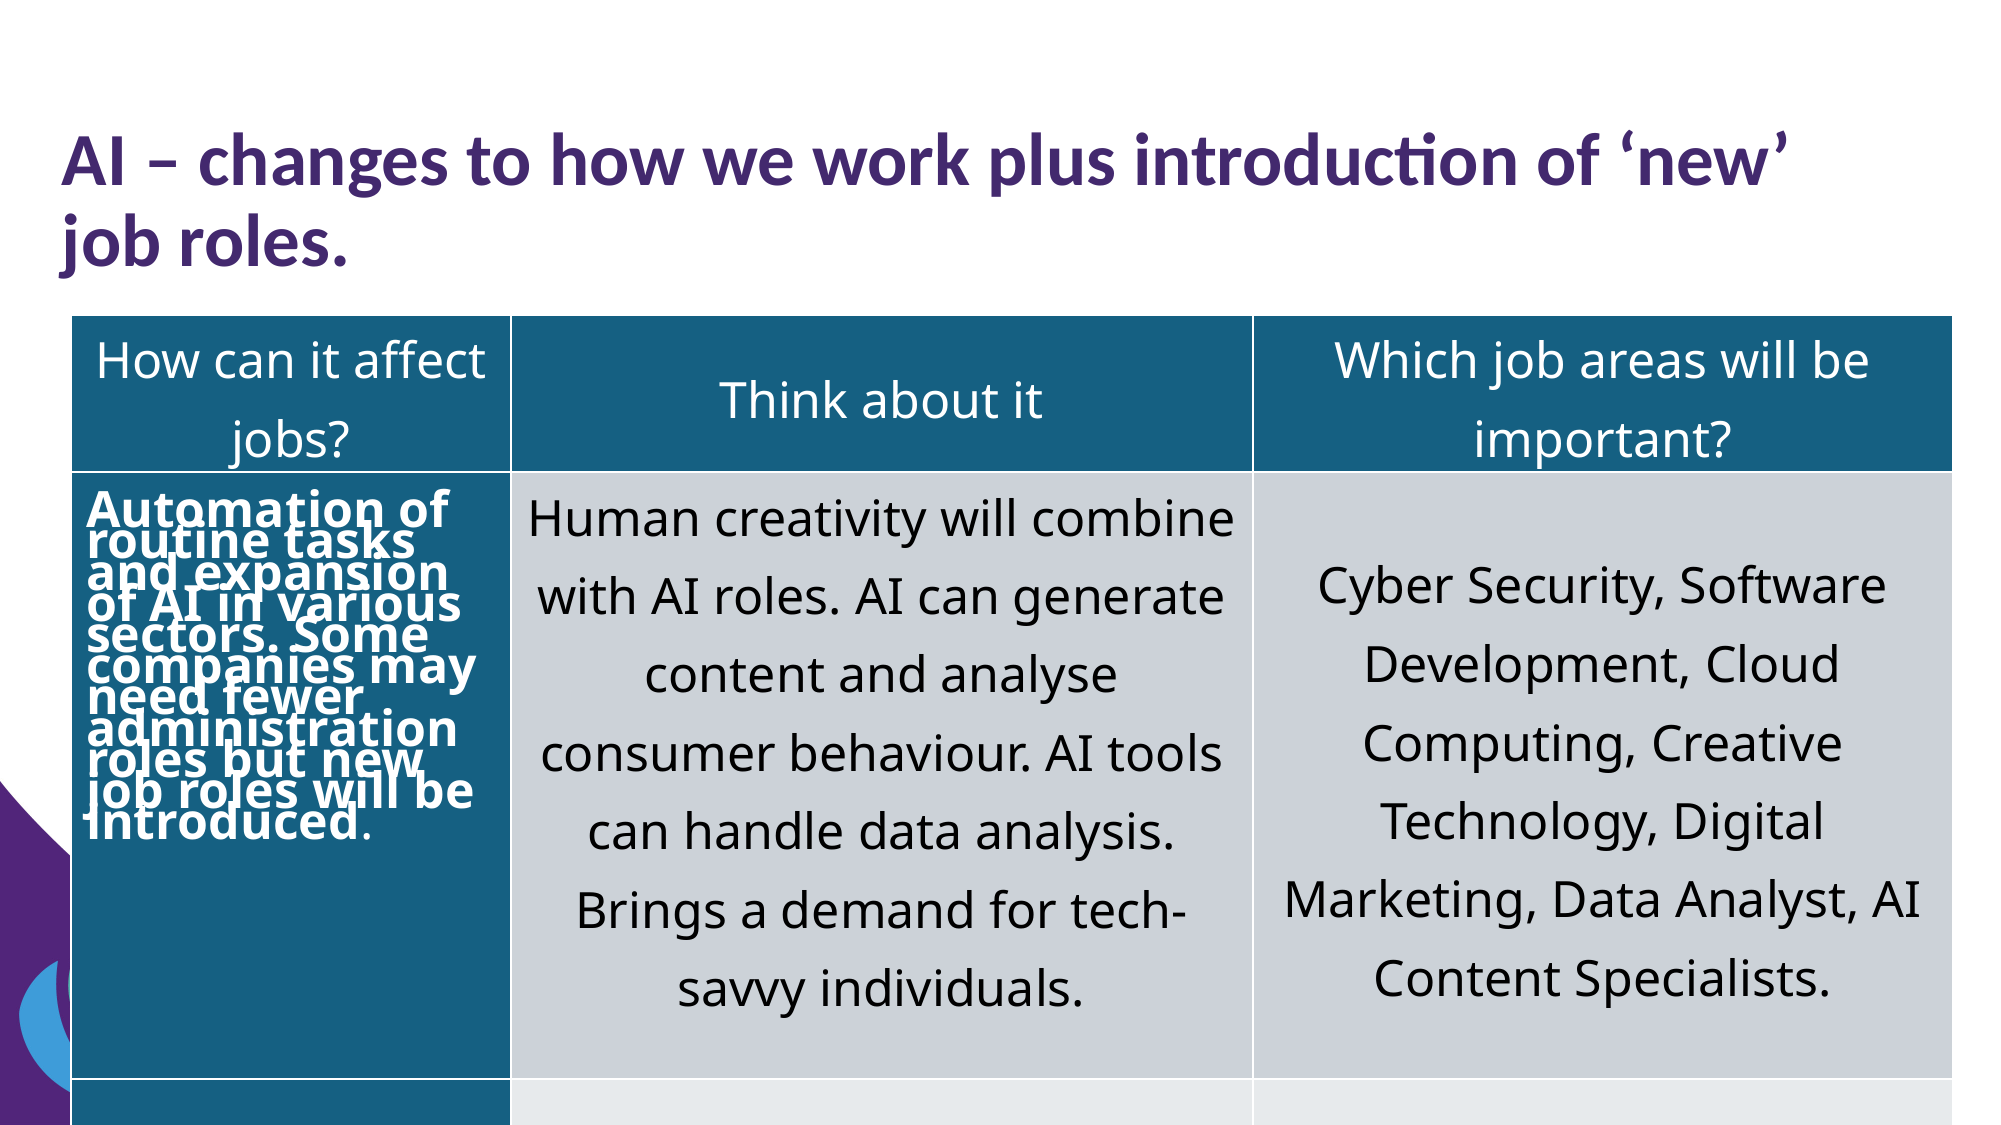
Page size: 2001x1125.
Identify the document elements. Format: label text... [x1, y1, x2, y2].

table_cell Cyber Security, Software Development, Cloud Computing, Creative Technology, Digital Marketing, Data Analyst, AI Content Specialists. [1254, 473, 1952, 1078]
table_header How can it affect jobs? [72, 316, 510, 471]
title AI – changes to how we work plus introduction of ‘new’ job roles. [46, 59, 1863, 344]
table_cell [512, 1080, 1252, 1125]
table_header Think about it [512, 316, 1252, 471]
picture [0, 1, 2000, 1125]
table_cell Human creativity will combine with AI roles. AI can generate content and analyse consumer behaviour. AI tools can handle data analysis. Brings a demand for tech-savvy individuals. [512, 473, 1252, 1078]
table_cell [1254, 1080, 1952, 1125]
table_cell Automation of routine tasks and expansion of AI in various sectors. Some companies may need fewer administration roles but new job roles will be introduced. [72, 473, 510, 1078]
table_header Which job areas will be important? [1254, 316, 1952, 471]
table_cell [72, 1080, 510, 1125]
